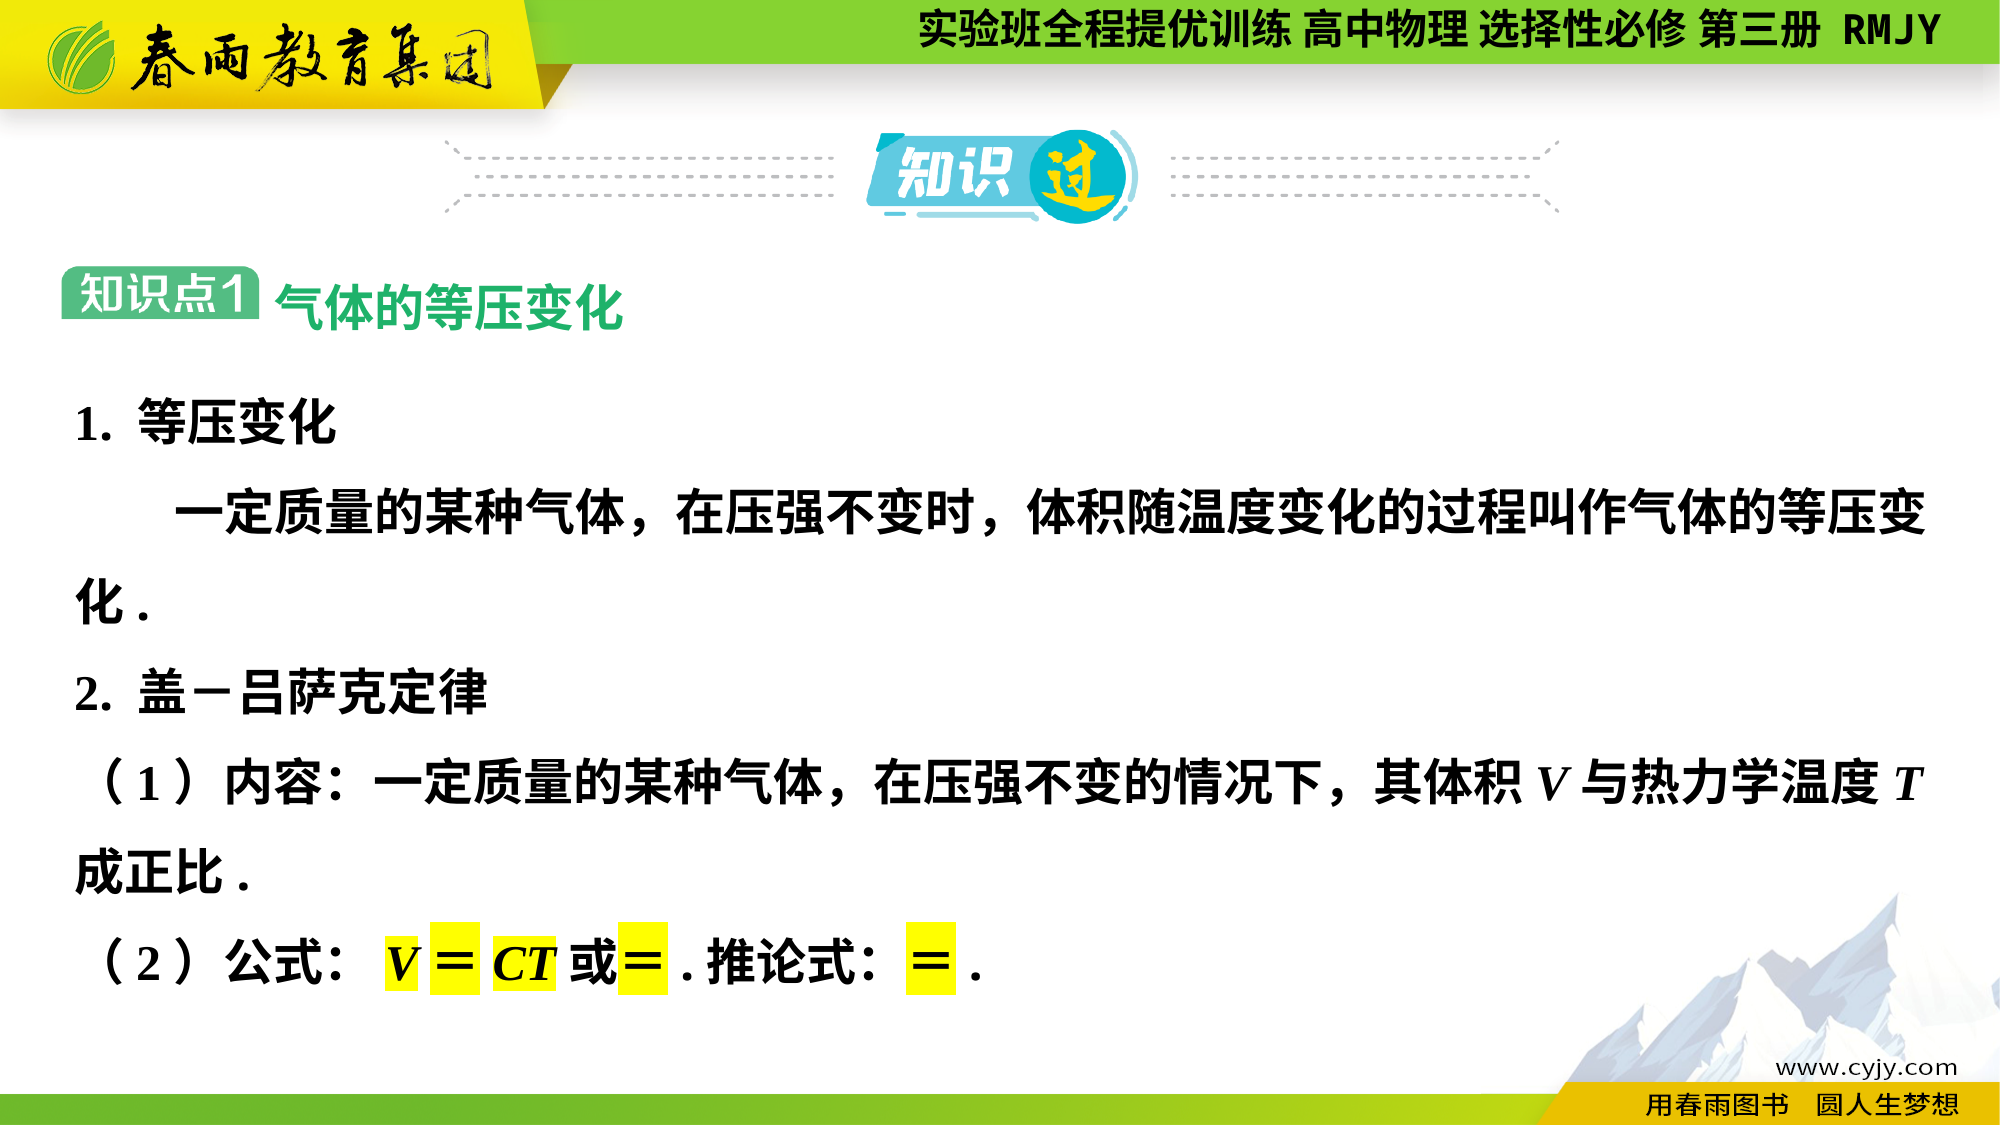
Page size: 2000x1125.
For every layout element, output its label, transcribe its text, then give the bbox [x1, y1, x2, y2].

picture [0, 0, 2000, 1125]
text_box 气体的等压变化 [259, 238, 1944, 344]
